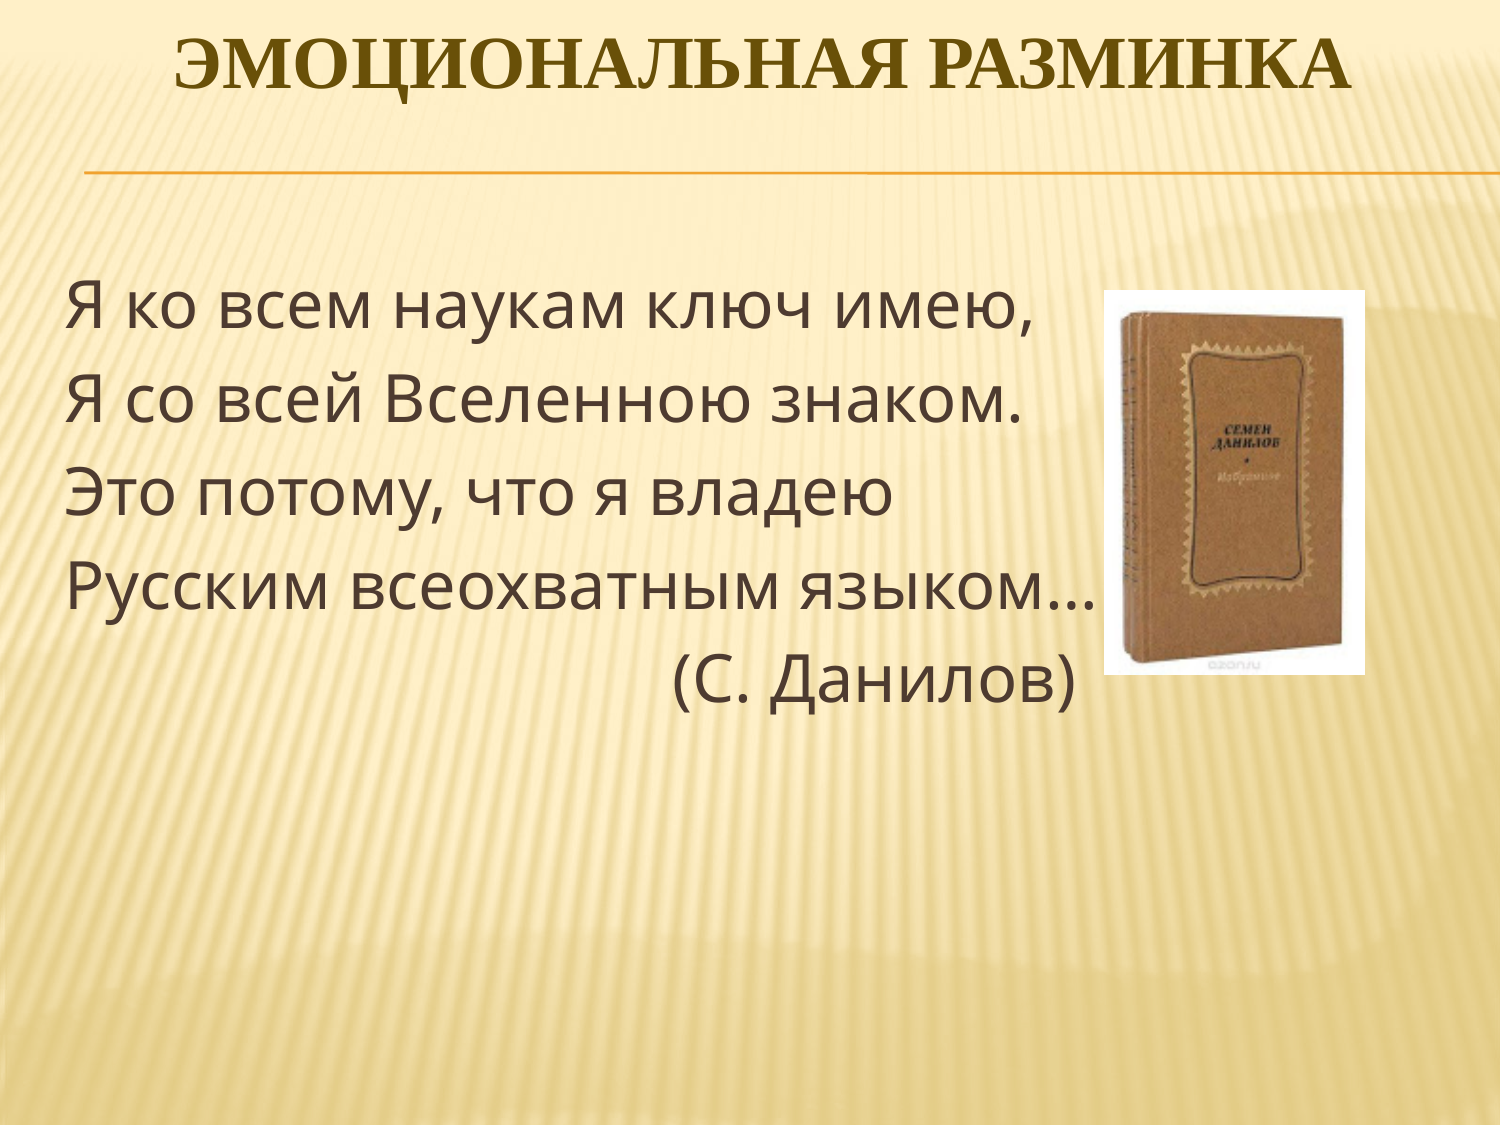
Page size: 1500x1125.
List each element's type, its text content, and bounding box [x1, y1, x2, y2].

list Я ко всем наукам ключ имею, Я со всей Вселенною знаком. Это потому, что я владею Русским всеохватным языком… (С. Данилов) [50, 254, 1475, 998]
picture [1104, 290, 1365, 675]
title Эмоциональная разминка [50, 0, 1475, 118]
